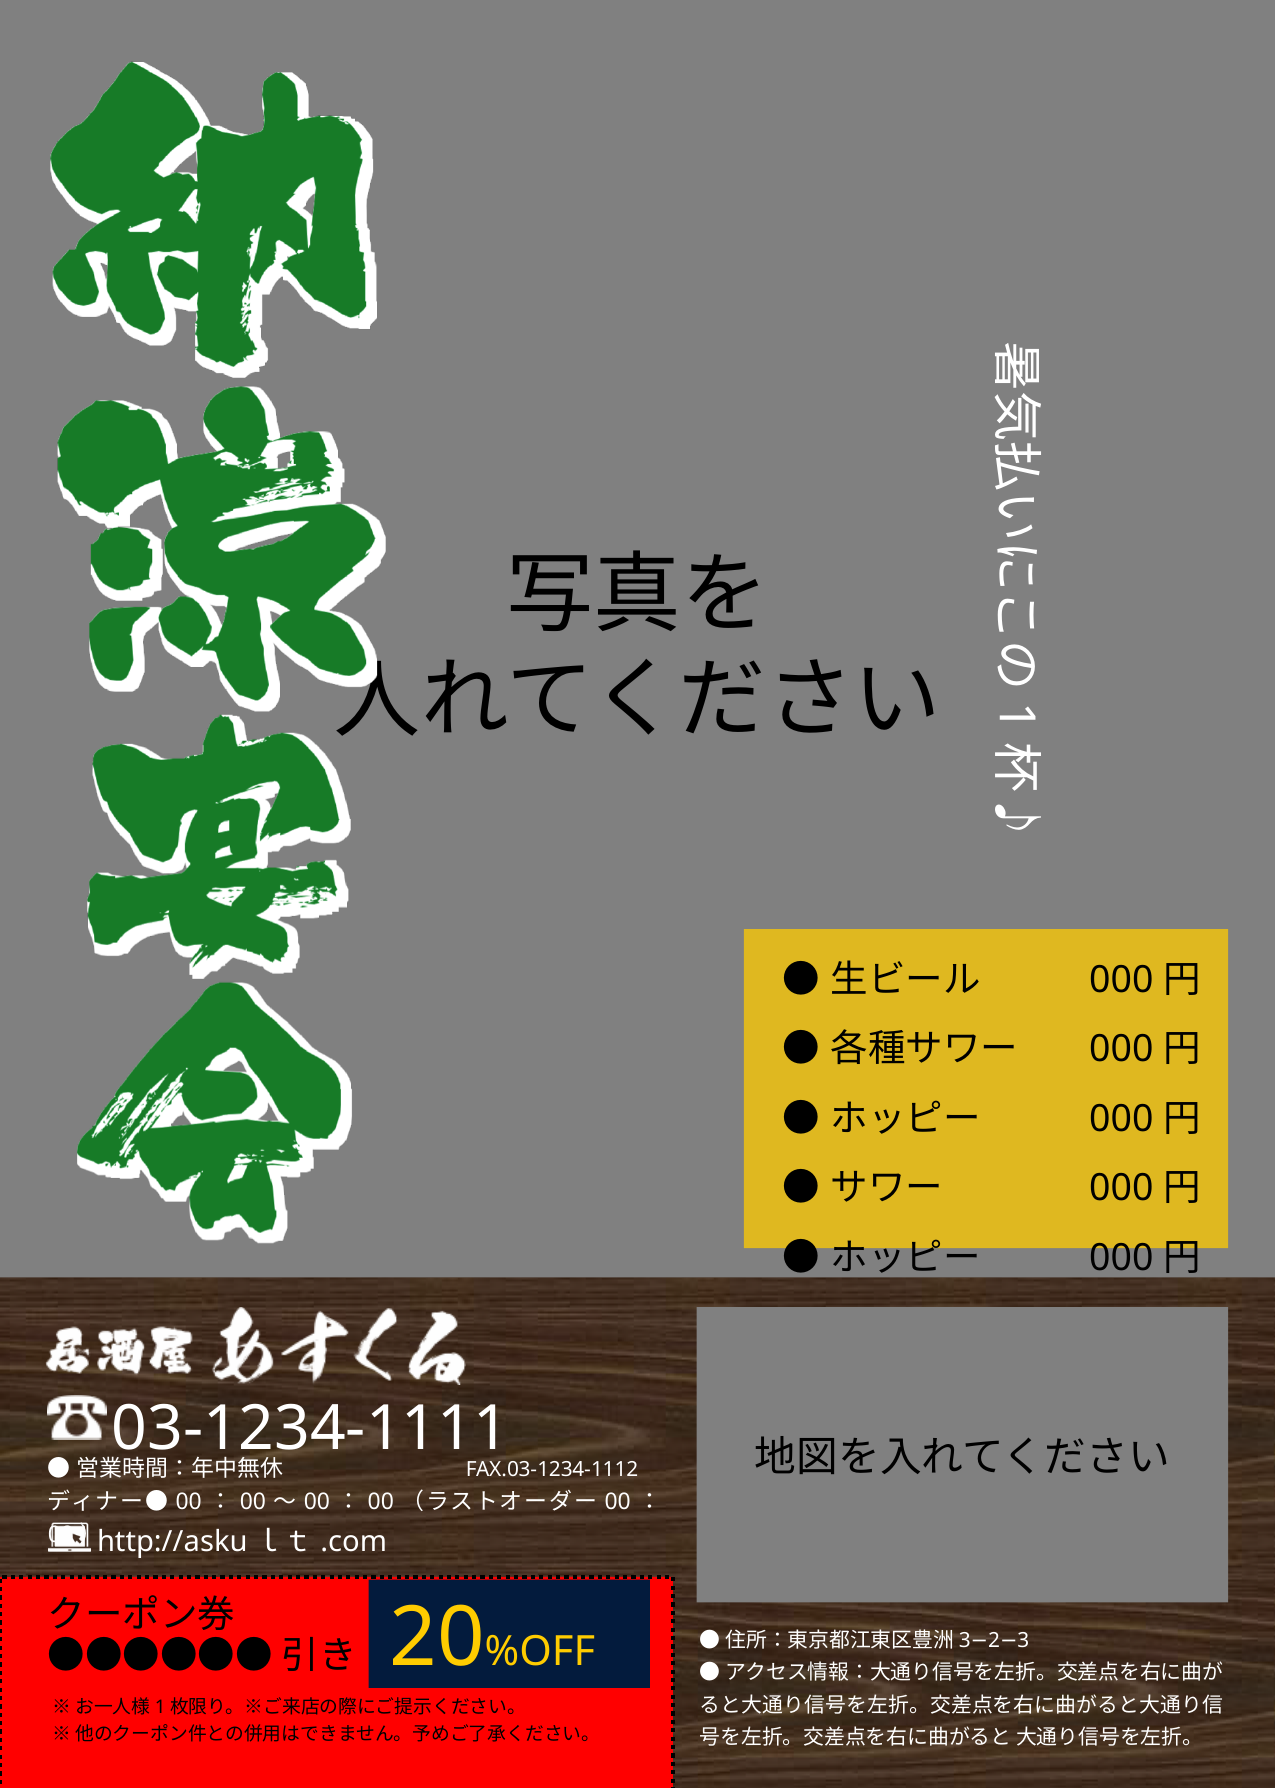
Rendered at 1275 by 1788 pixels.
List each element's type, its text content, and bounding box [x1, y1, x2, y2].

table_cell ●サワー [767, 1150, 1063, 1219]
table_cell ●ホッピー [767, 1219, 1063, 1273]
text_box 写真を 入れてください [0, 0, 1275, 1273]
picture [0, 1273, 1275, 1788]
table_cell 000円 [1063, 1011, 1216, 1080]
table_cell ●ホッピー [767, 1080, 1063, 1150]
text_box [743, 929, 1229, 1249]
table_header ●生ビール [767, 941, 1063, 1011]
table_header 000円 [1063, 941, 1216, 1011]
table_cell 000円 [1063, 1219, 1216, 1273]
table_cell 000円 [1063, 1080, 1216, 1150]
table_cell 000円 [1063, 1150, 1216, 1219]
table_cell ●各種サワー [767, 1011, 1063, 1080]
picture [0, 0, 420, 1267]
text_box 暑気払いにこの1杯♪ [966, 326, 1058, 930]
